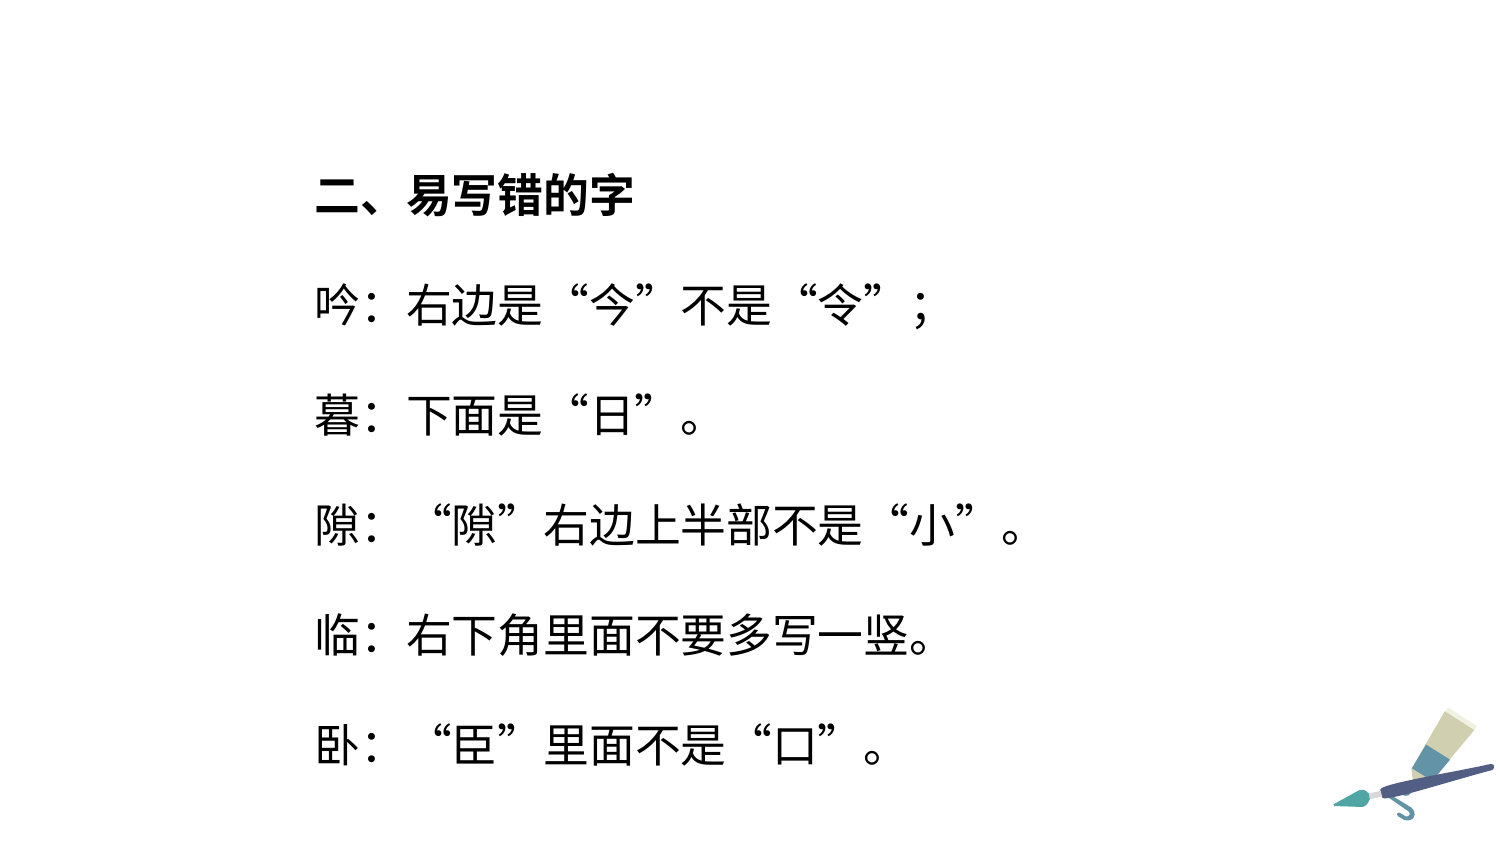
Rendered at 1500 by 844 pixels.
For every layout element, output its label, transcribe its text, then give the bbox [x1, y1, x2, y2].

text_box 二、易写错的字 吟：右边是“今”不是“令”； 暮：下面是“日”。 隙：“隙”右边上半部不是“小”。 临：右下角里面不要多写一竖。 卧：“臣”里面不是“口”。 [300, 104, 1447, 780]
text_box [1358, 708, 1481, 844]
